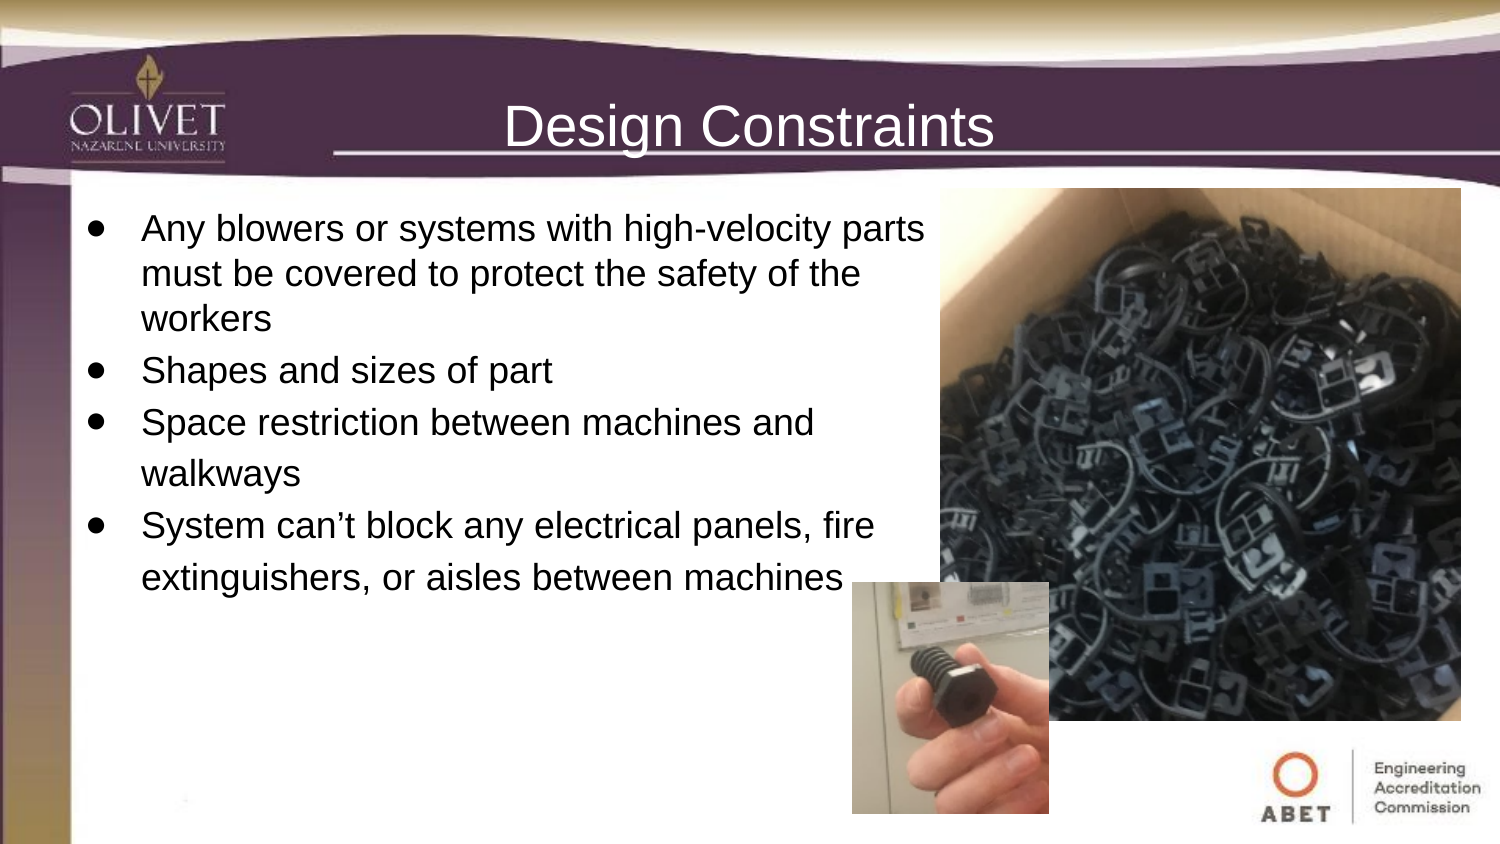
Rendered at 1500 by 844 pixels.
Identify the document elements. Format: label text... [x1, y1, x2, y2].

title Design Constraints [51, 72, 1449, 167]
picture [0, 0, 1500, 844]
list Any blowers or systems with high-velocity parts must be covered to protect the safety of the workers Shapes and sizes of part Space restriction between machines and walkways System can’t block any electrical panels, fire extinguishers, or aisles between machines [51, 189, 938, 814]
